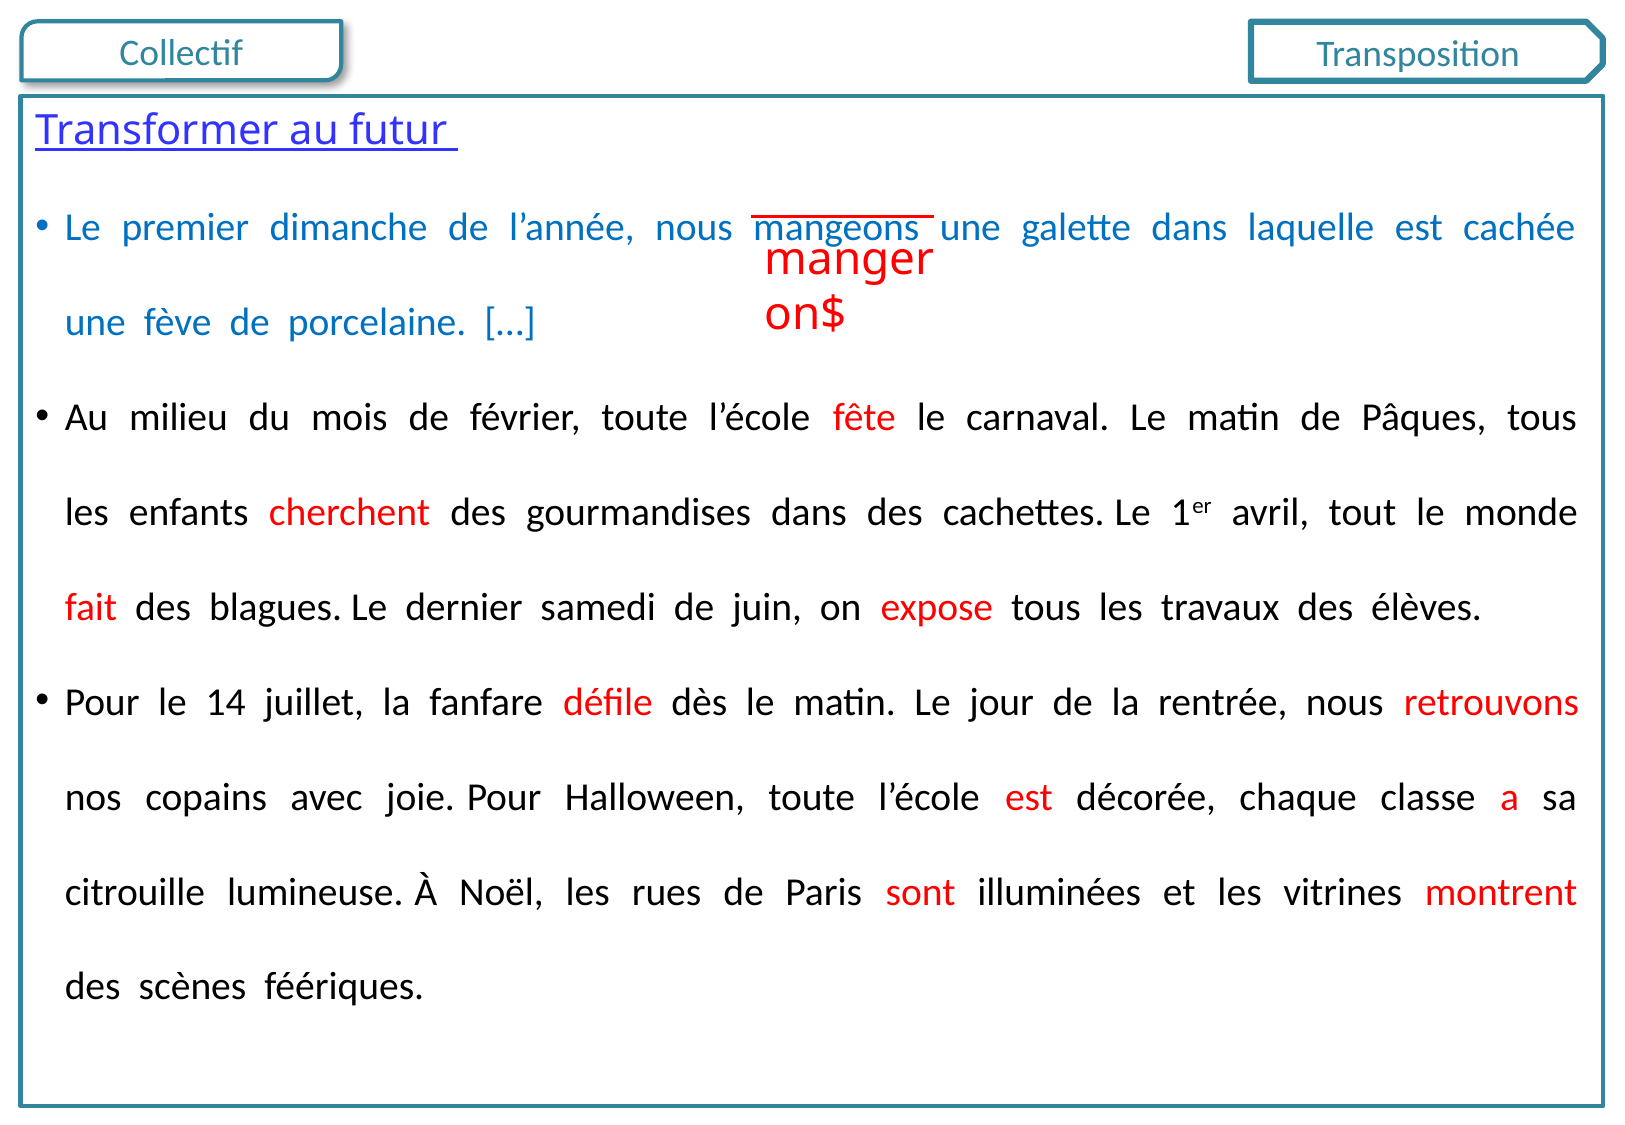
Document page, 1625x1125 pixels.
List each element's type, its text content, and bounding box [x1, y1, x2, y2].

list Transposition [1251, 21, 1585, 81]
list Transformer au futur Le premier dimanche de l’année, nous mangeons une galette dans laquelle est cachée une fève de porcelaine. […] Au milieu du mois de février, toute l’école fête le carnaval. Le matin de Pâques, tous les enfants cherchent des gourmandises dans des cachettes. Le 1er avril, tout le monde fait des blagues. Le dernier samedi de juin, on expose tous les travaux des élèves. Pour le 14 juillet, la fanfare défile dès le matin. Le jour de la rentrée, nous retrouvons nos copains avec joie. Pour Halloween, toute l’école est décorée, chaque classe a sa citrouille lumineuse. À Noël, les rues de Paris sont illuminées et les vitrines montrent des scènes féériques. [18, 94, 1605, 1108]
text_box mangeron$ [750, 221, 966, 347]
